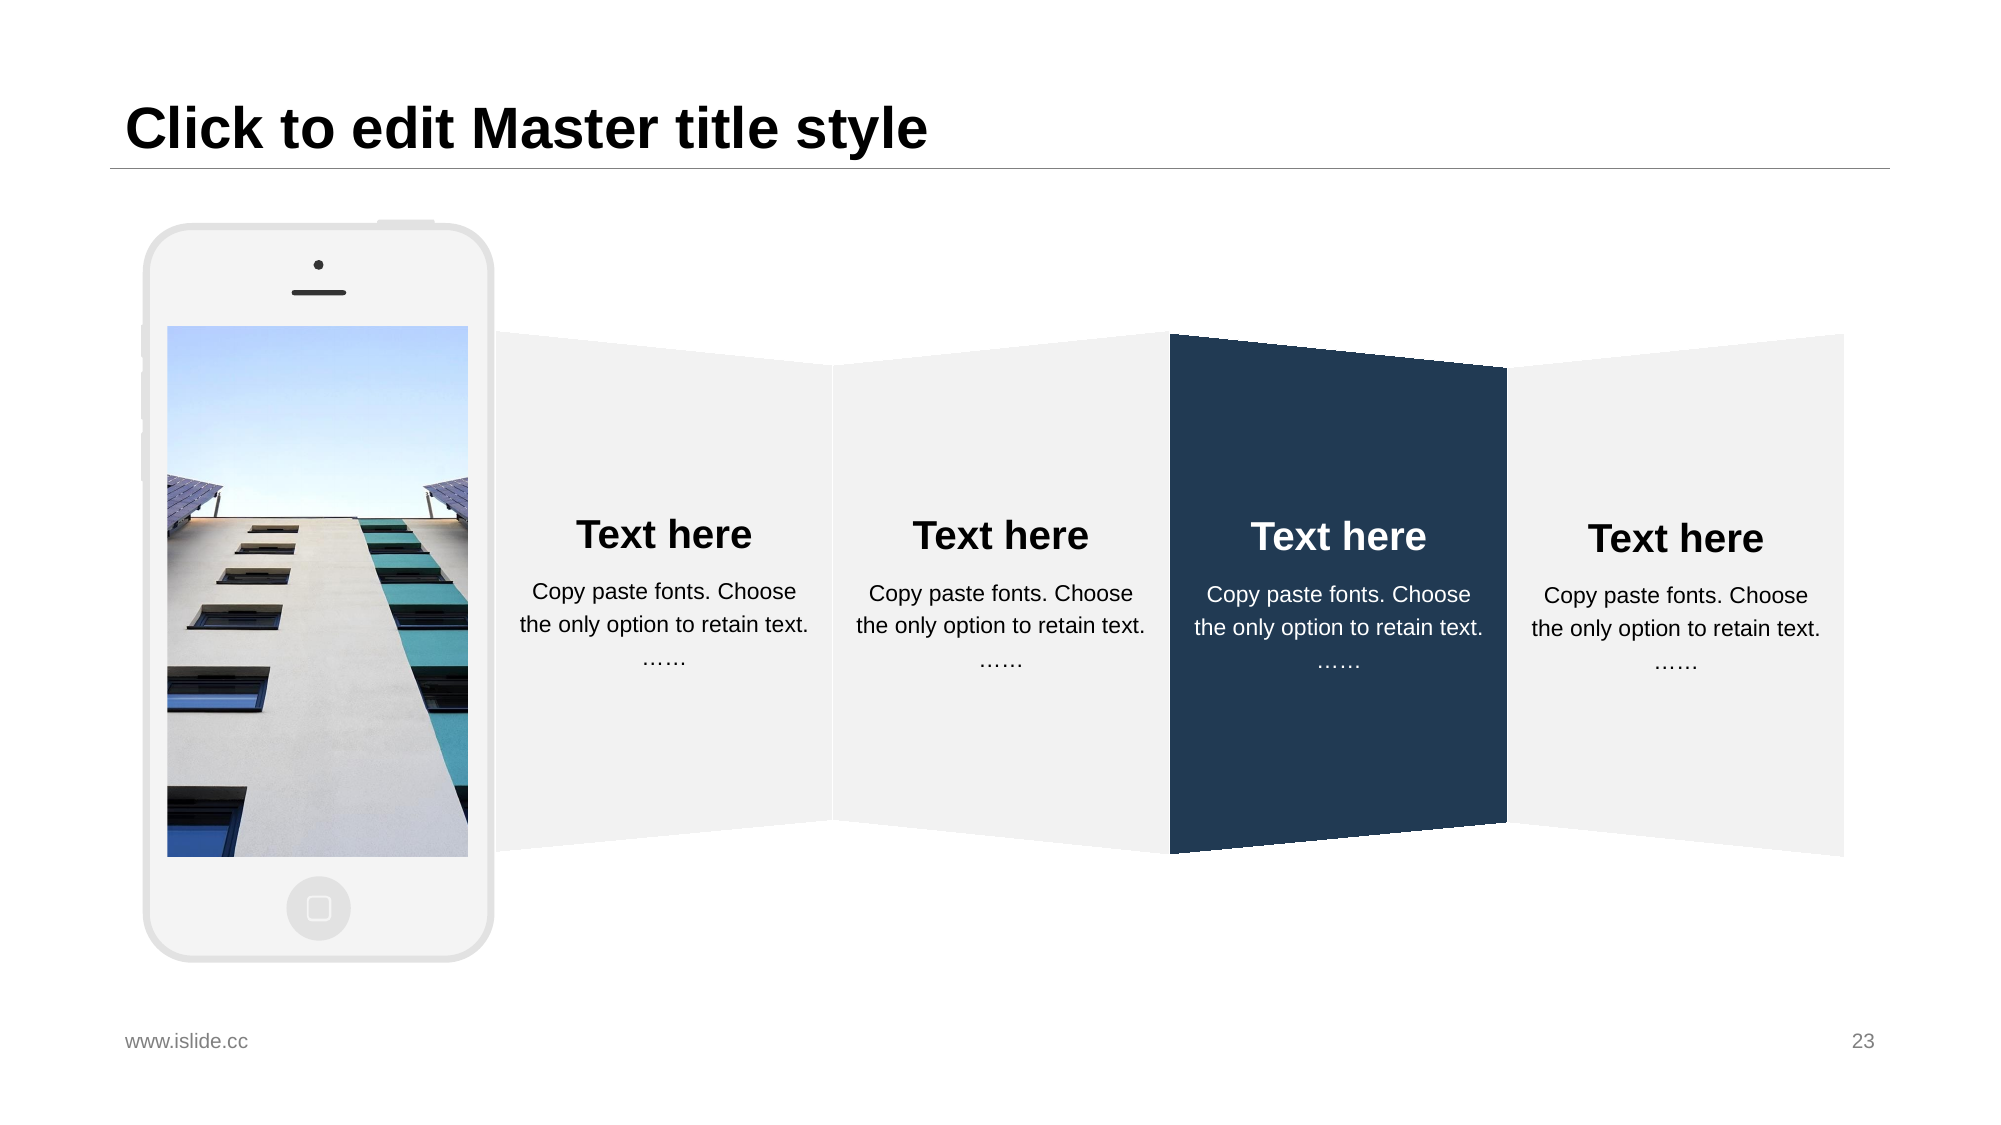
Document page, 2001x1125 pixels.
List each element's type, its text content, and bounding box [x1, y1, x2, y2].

title Click to edit Master title style [109, 0, 1890, 169]
slide_number 23 [1412, 1023, 1890, 1058]
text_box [140, 219, 1845, 963]
footer www.islide.cc [109, 1023, 790, 1058]
